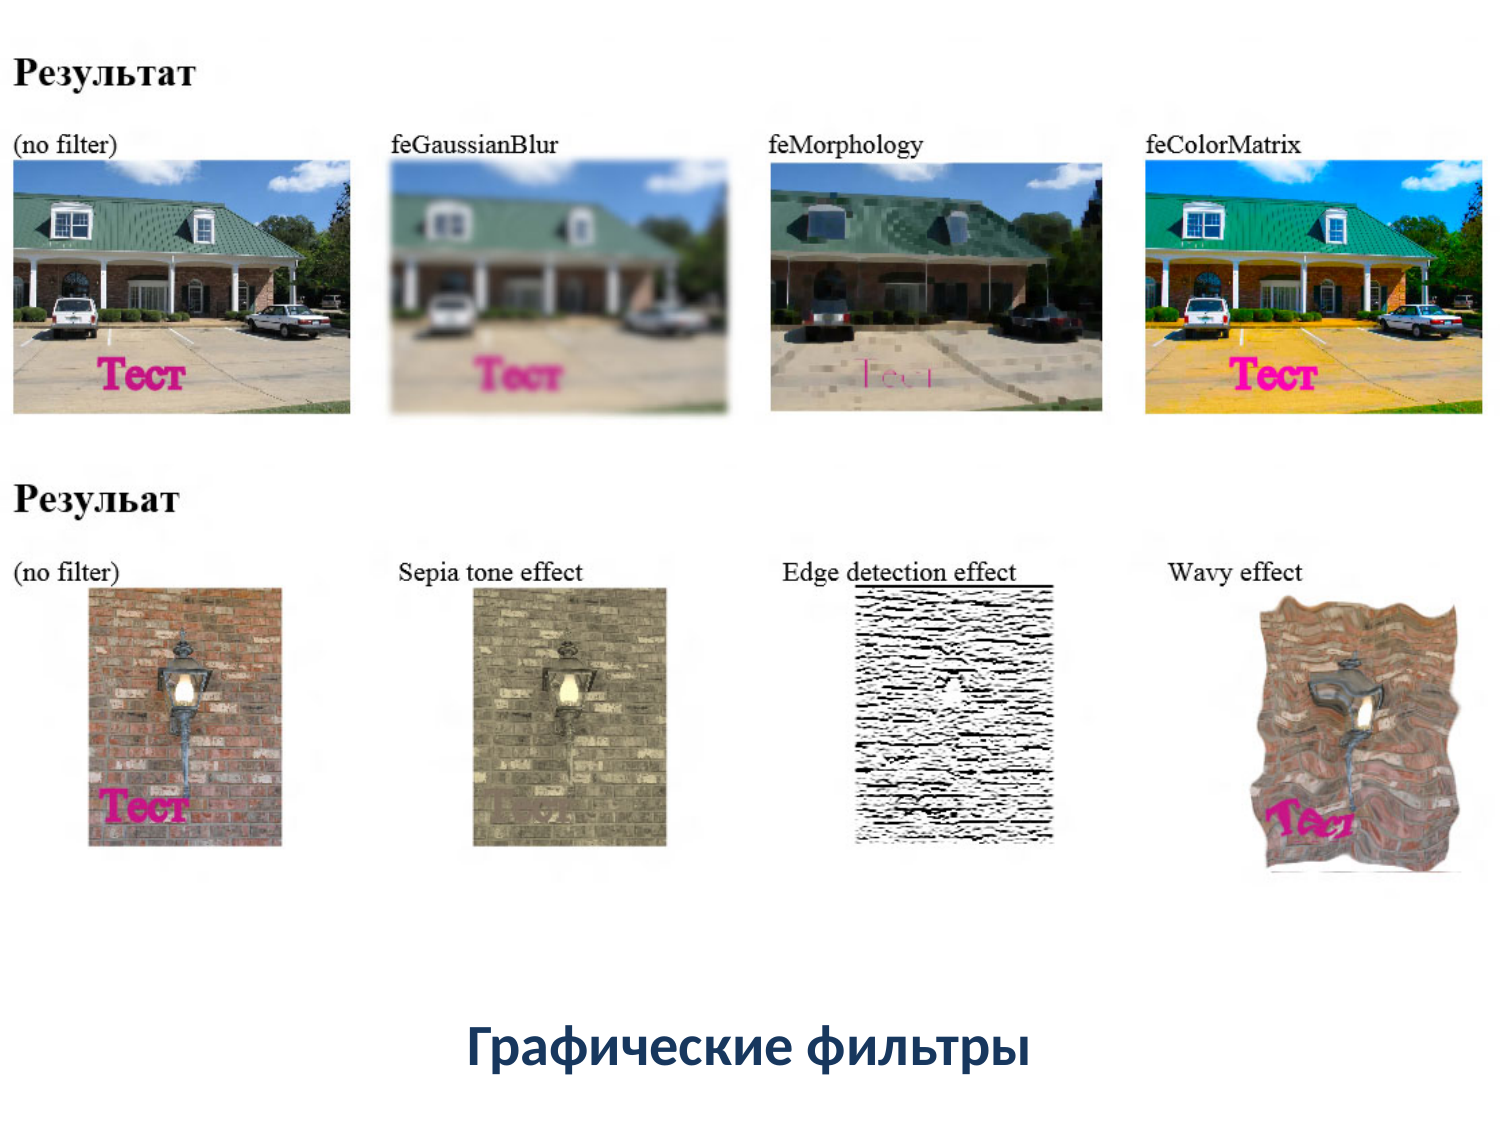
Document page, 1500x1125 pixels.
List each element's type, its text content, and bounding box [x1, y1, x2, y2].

picture [0, 37, 1500, 425]
text_box Графические фильтры [0, 999, 1500, 1085]
picture [0, 464, 1500, 899]
